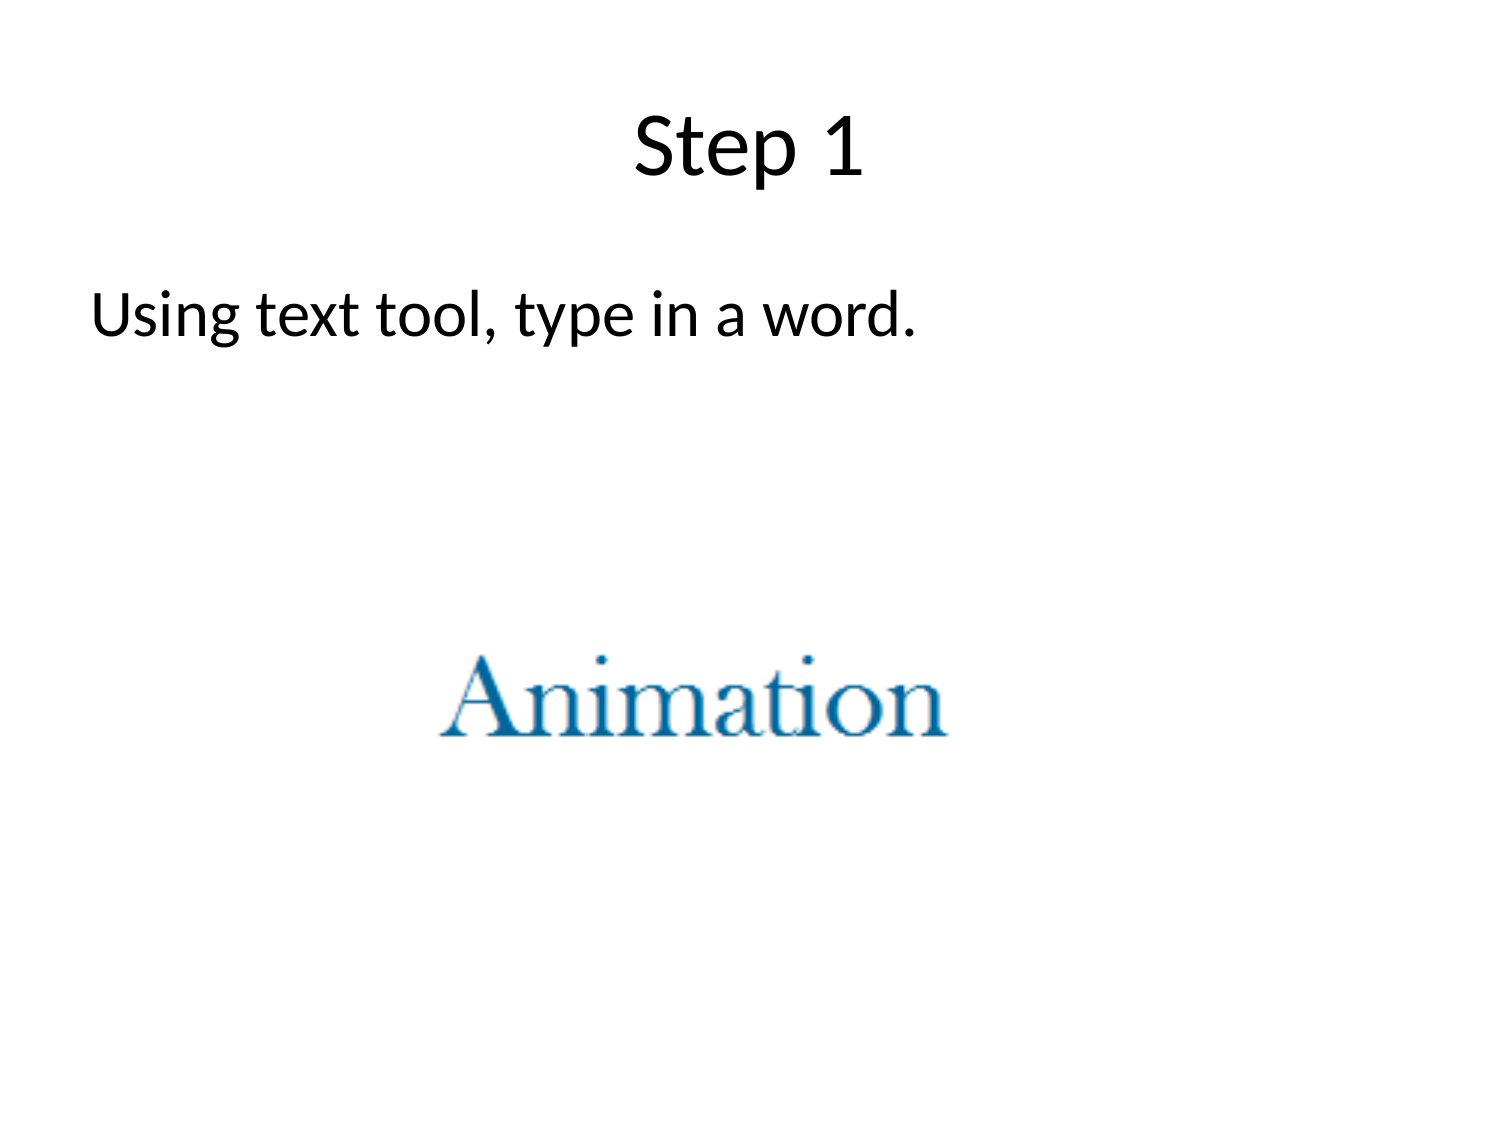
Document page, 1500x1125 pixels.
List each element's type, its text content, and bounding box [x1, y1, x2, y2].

title Step 1 [75, 45, 1425, 233]
picture [312, 562, 1187, 835]
list Using text tool, type in a word. [75, 262, 1425, 1005]
